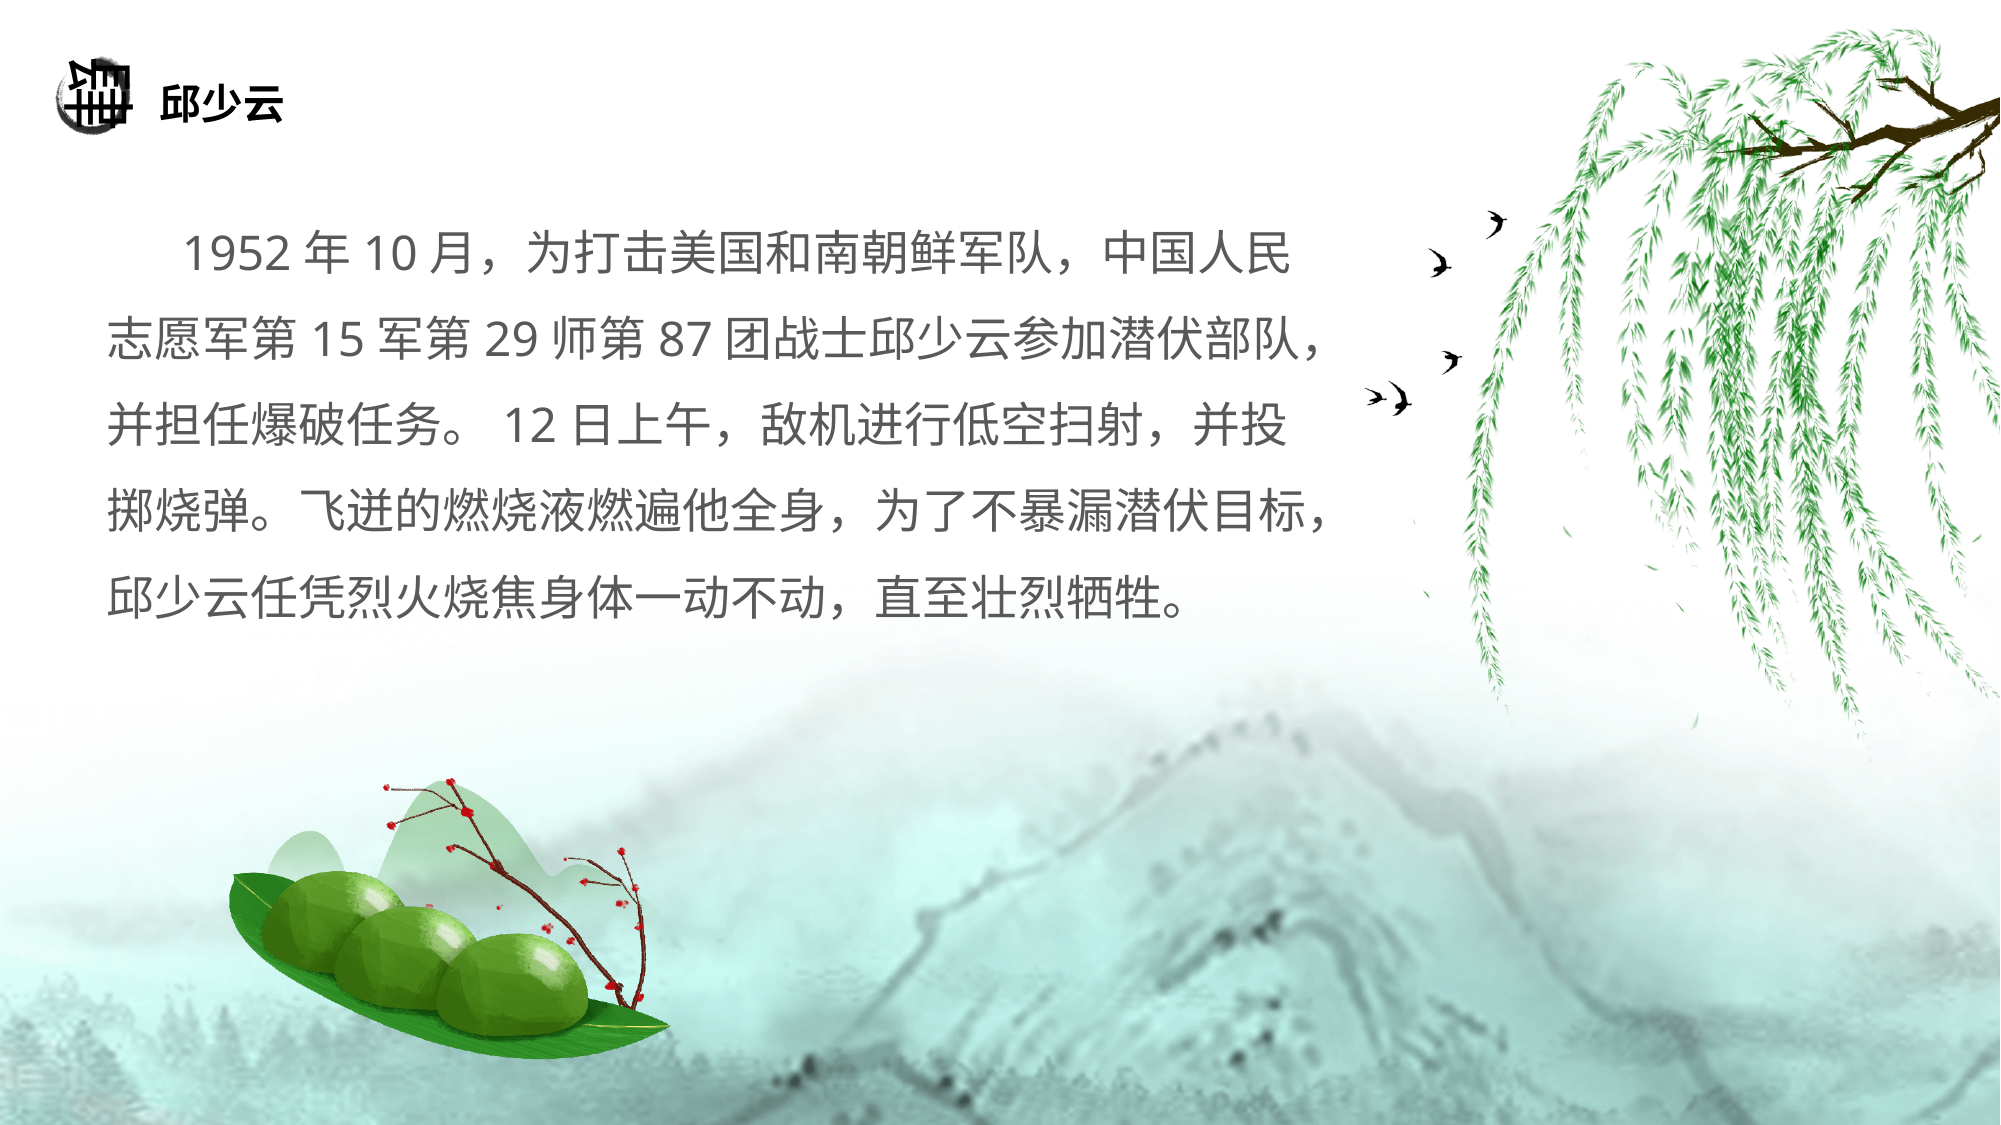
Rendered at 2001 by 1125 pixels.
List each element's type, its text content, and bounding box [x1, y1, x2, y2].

picture [0, 7, 2000, 1125]
text_box 邱少云 [179, 70, 311, 136]
